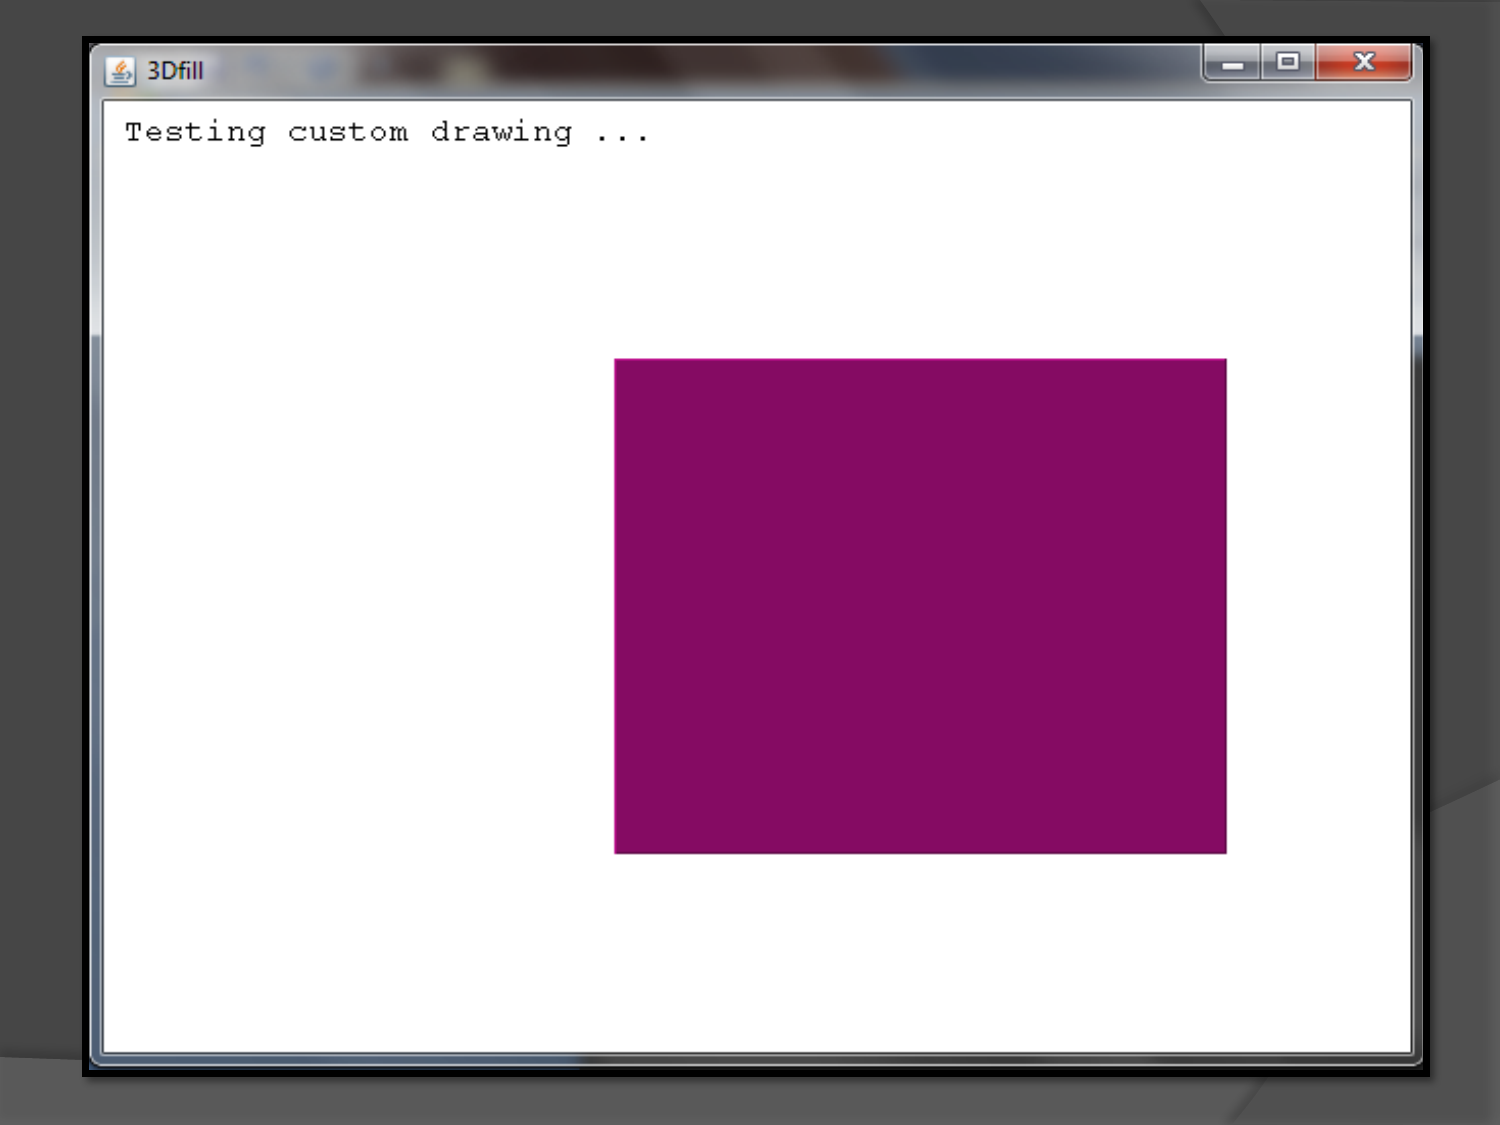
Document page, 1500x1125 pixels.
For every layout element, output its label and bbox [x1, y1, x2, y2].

picture [88, 42, 1424, 1071]
